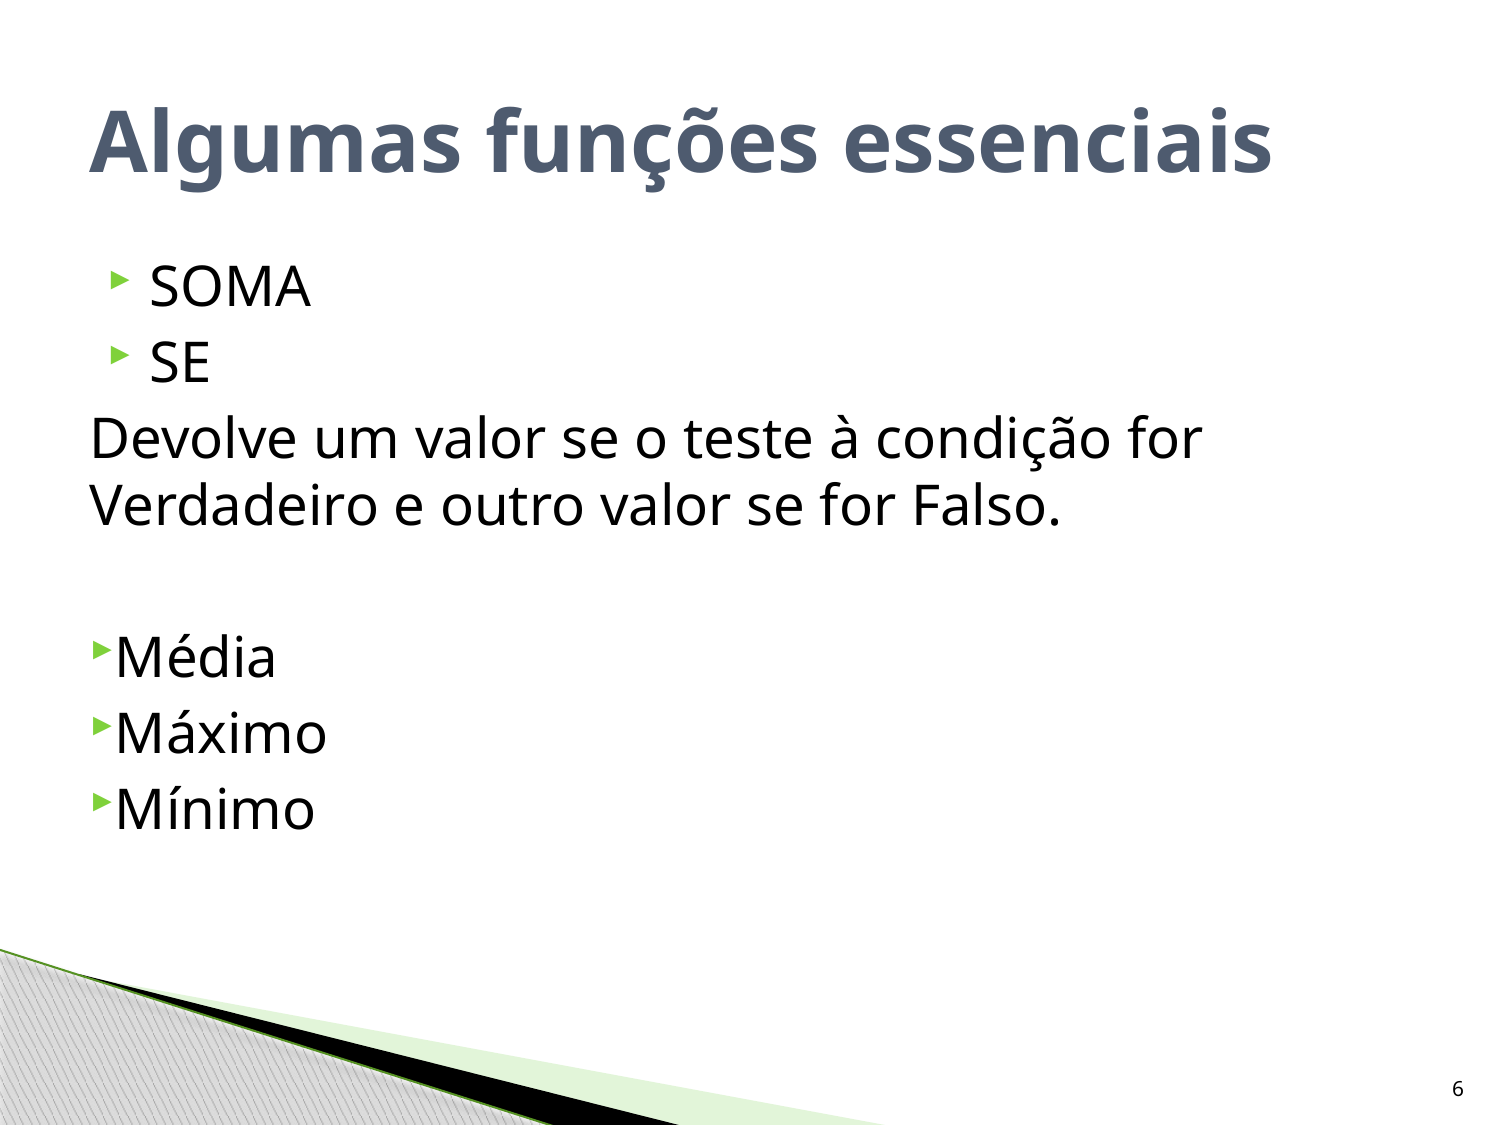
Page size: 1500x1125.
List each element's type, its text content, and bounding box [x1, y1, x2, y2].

title Algumas funções essenciais [75, 45, 1425, 233]
slide_number 6 [1418, 1051, 1479, 1112]
list SOMA SE Devolve um valor se o teste à condição for Verdadeiro e outro valor se for Falso. Média Máximo Mínimo [75, 243, 1425, 986]
